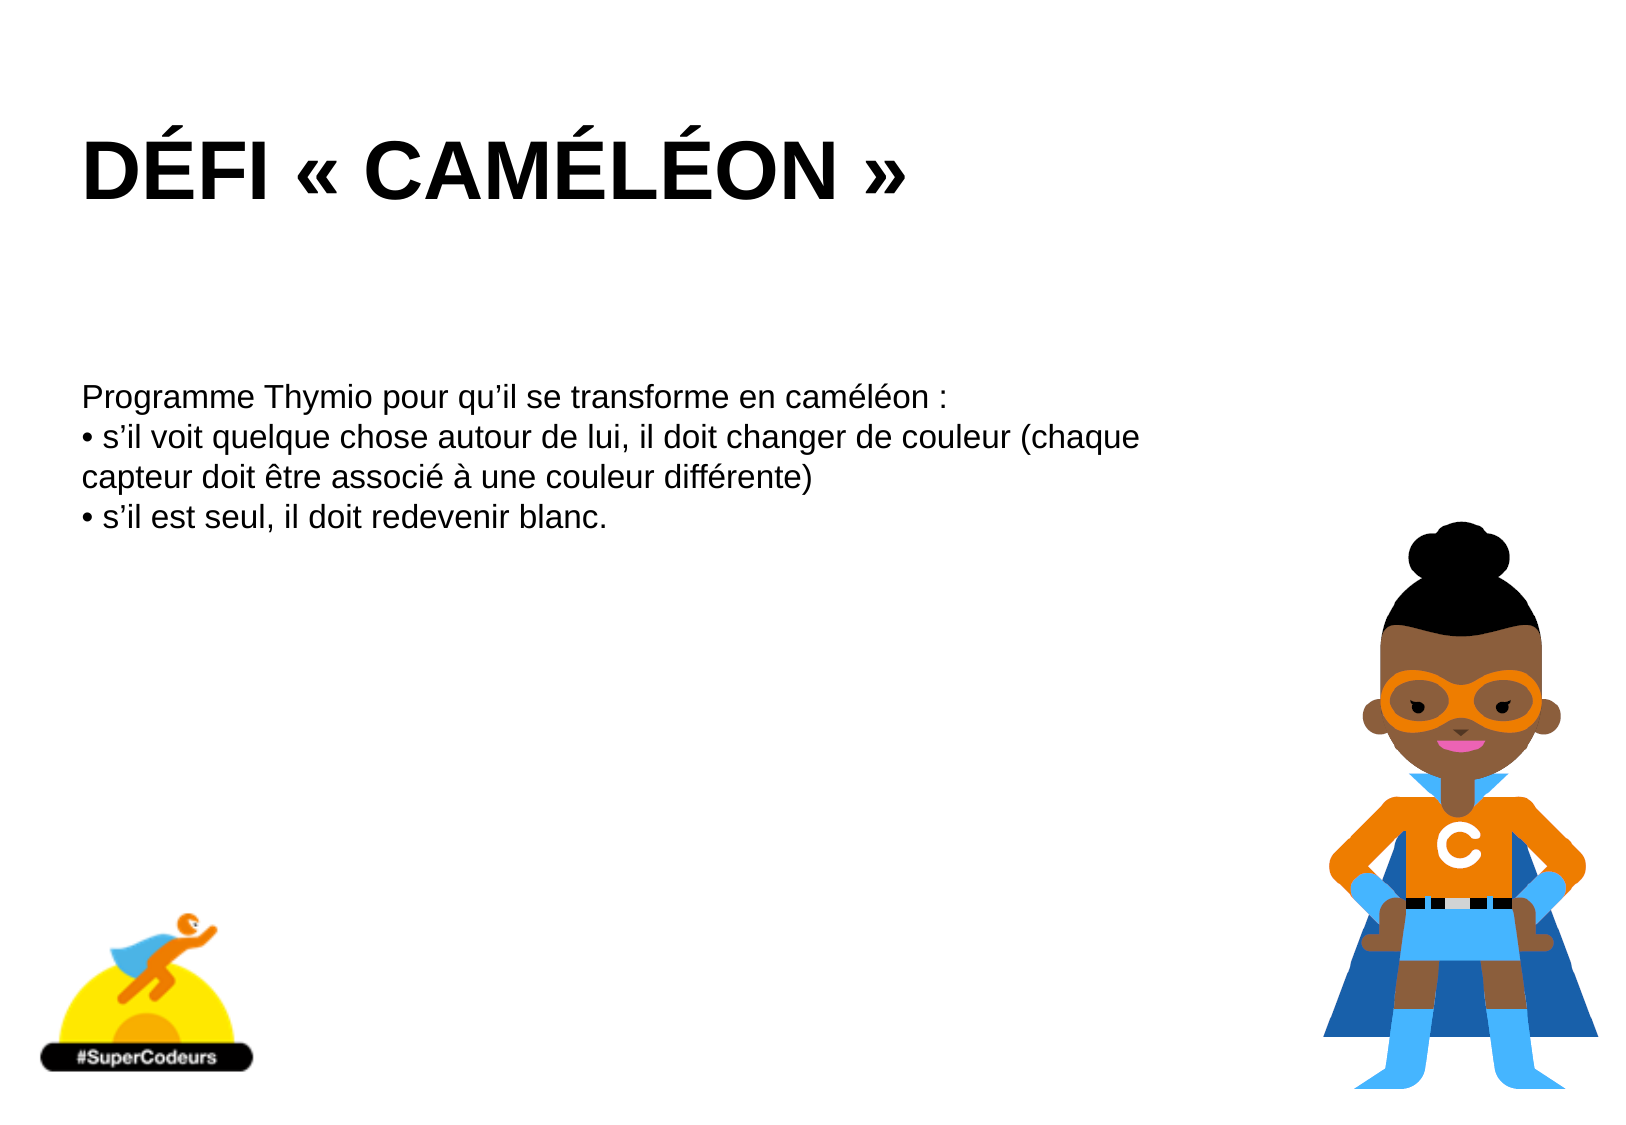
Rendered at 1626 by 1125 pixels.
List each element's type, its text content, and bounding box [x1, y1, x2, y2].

picture [1305, 481, 1616, 1108]
picture [22, 895, 276, 1087]
text_box DÉFI « CAMÉLÉON » Programme Thymio pour qu’il se transforme en caméléon : • s’il voit quelque chose autour de lui, il doit changer de couleur (chaque capteur doit être associé à une couleur différente) • s’il est seul, il doit redevenir blanc. [64, 98, 1178, 722]
